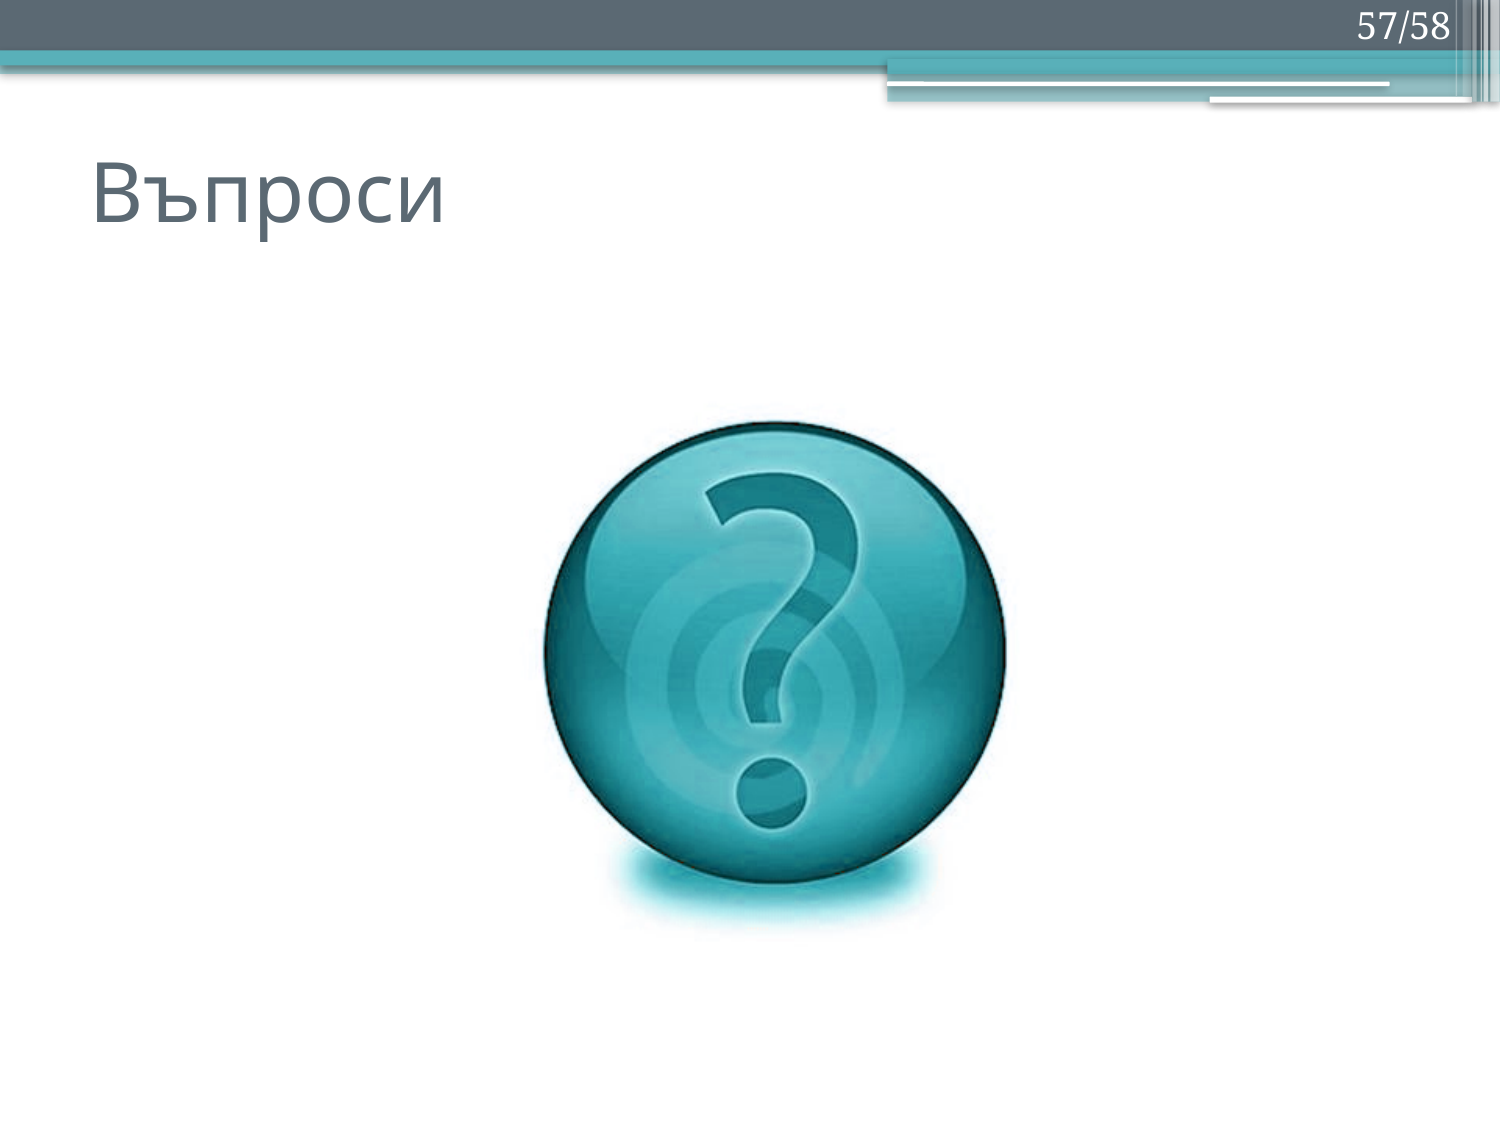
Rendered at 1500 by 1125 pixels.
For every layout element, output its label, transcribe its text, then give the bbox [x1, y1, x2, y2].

picture [495, 379, 1058, 948]
title Въпроси [75, 101, 1425, 277]
slide_number 57/58 [1305, 0, 1466, 61]
